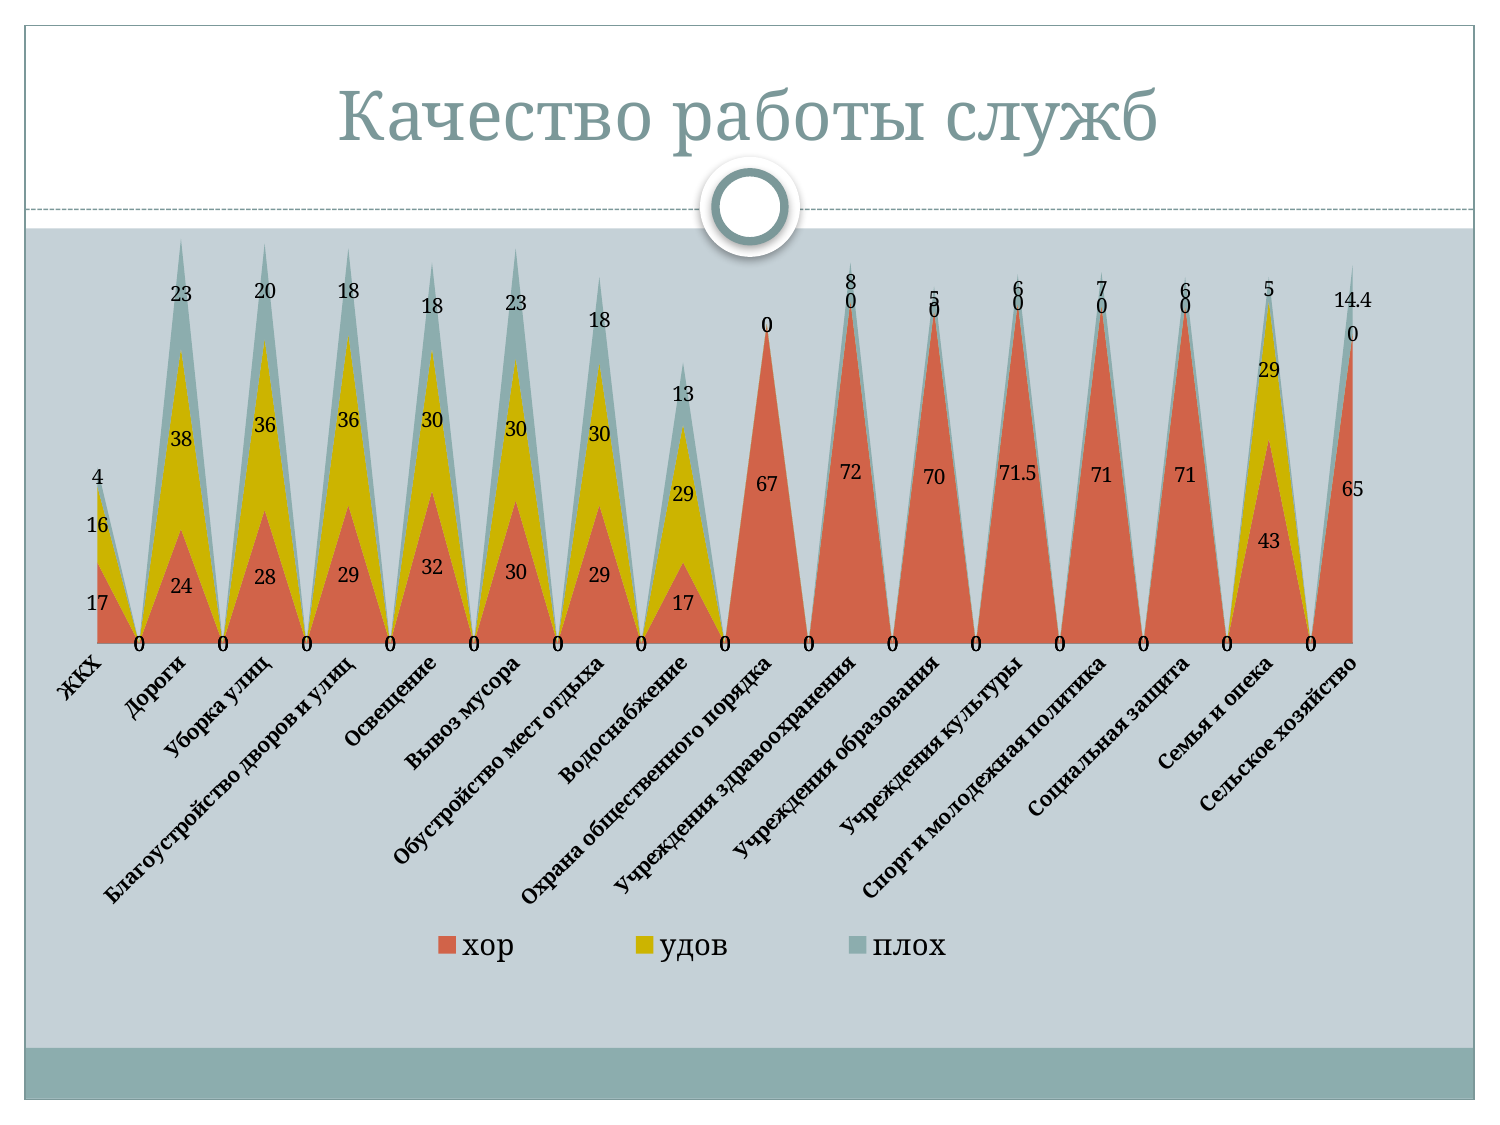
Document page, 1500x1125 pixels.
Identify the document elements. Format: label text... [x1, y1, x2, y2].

chart [23, 198, 1391, 992]
title Качество работы служб [49, 37, 1450, 162]
